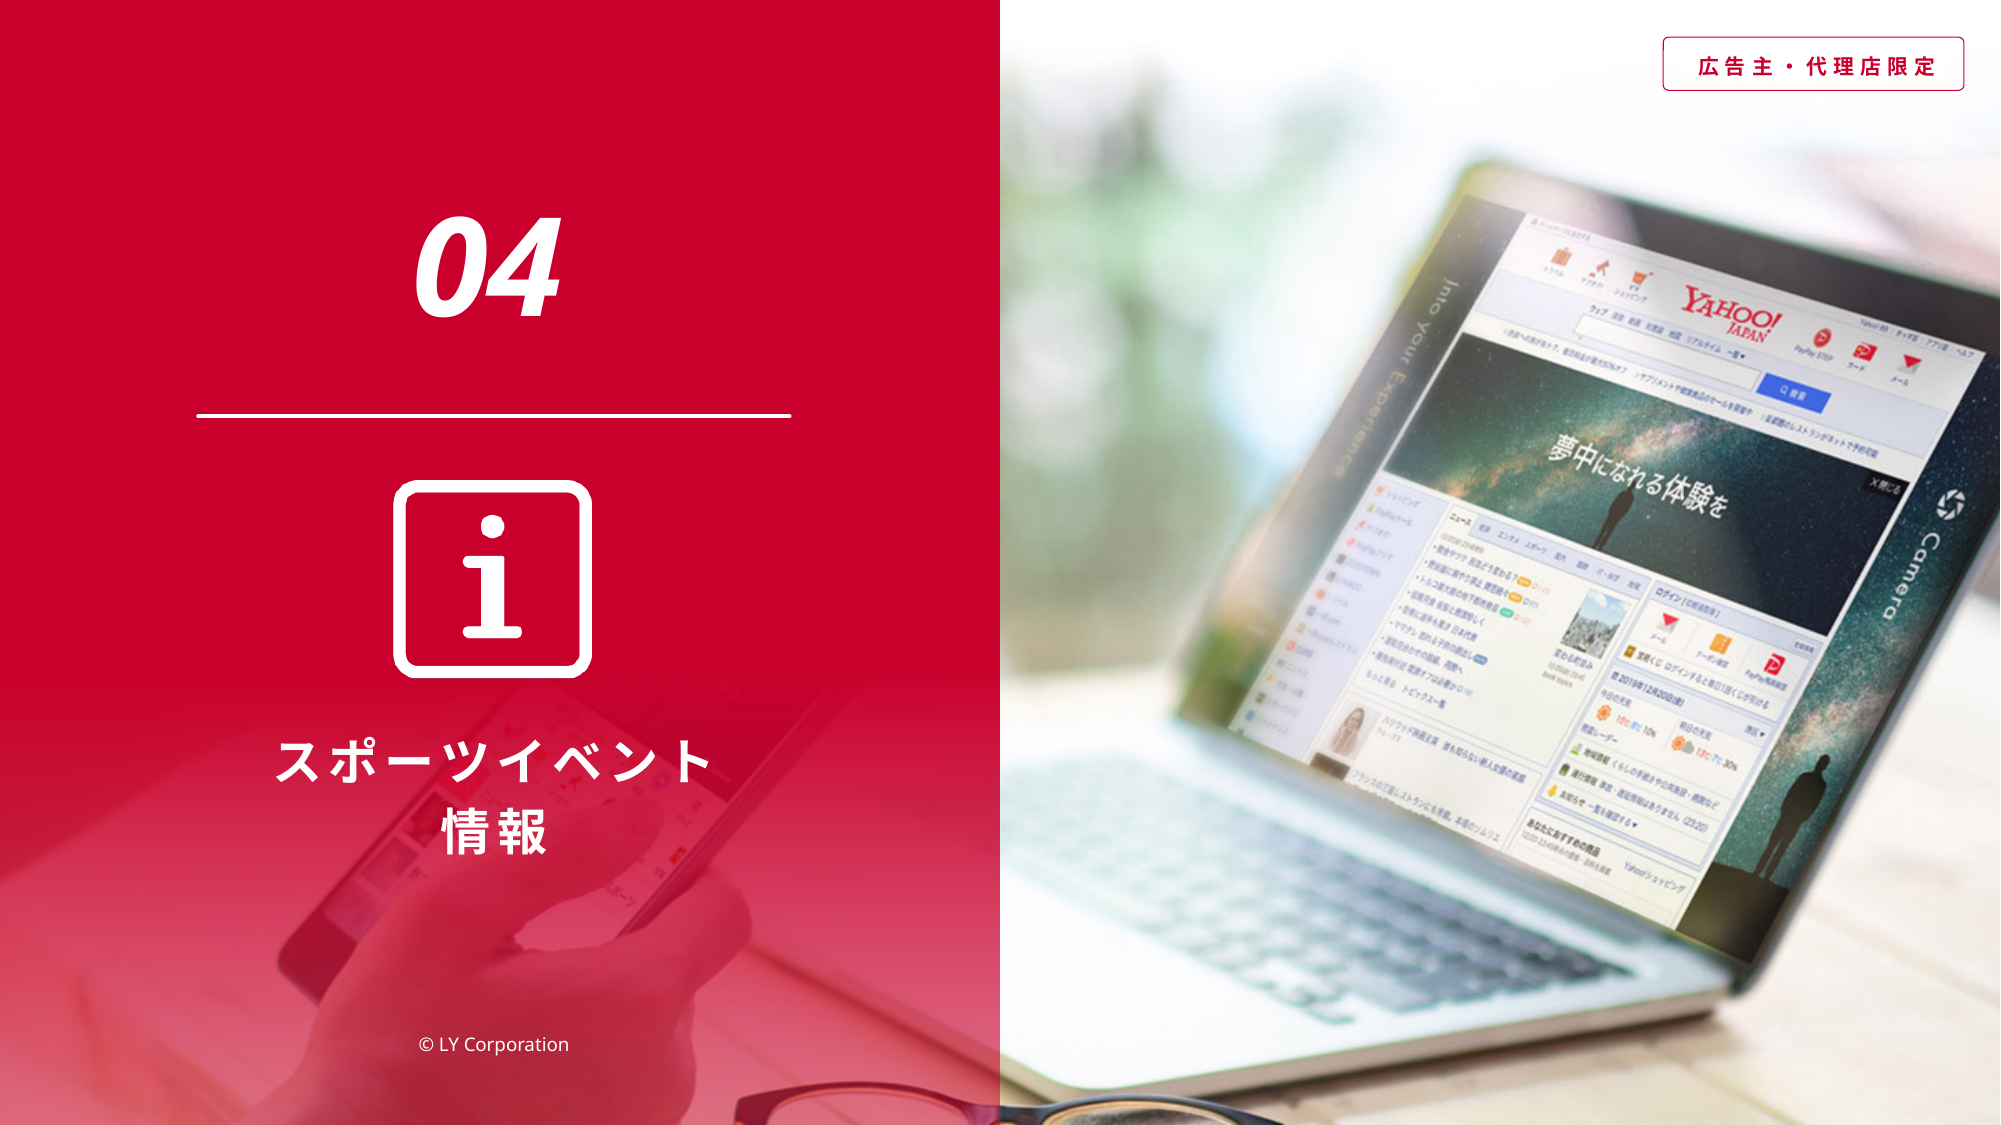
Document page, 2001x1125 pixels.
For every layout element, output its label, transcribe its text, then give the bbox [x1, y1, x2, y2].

picture [361, 454, 622, 696]
picture [1000, 0, 2000, 1125]
list 04 [397, 171, 587, 346]
list スポーツイベント 情報 [198, 723, 790, 956]
